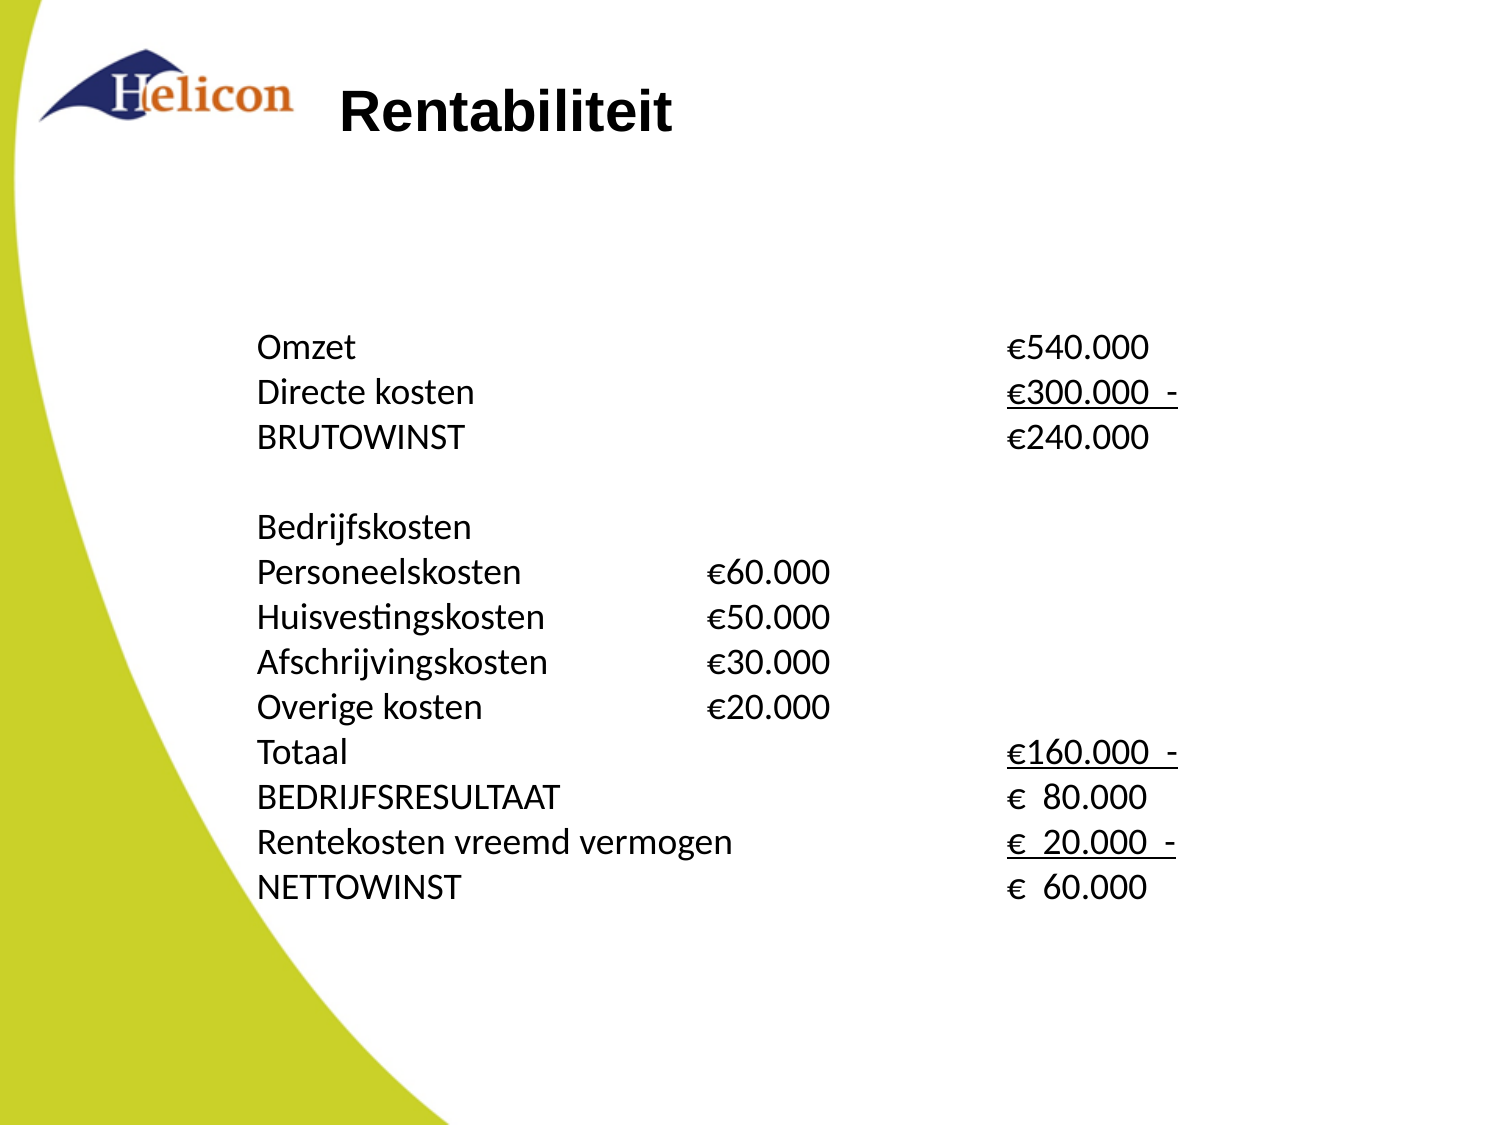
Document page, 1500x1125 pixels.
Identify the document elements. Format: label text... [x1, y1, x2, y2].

title Rentabiliteit [324, 54, 1415, 161]
picture [0, 0, 1500, 1125]
text_box Omzet €540.000 Directe kosten €300.000 - BRUTOWINST €240.000 Bedrijfskosten Personeelskosten €60.000 Huisvestingskosten €50.000 Afschrijvingskosten €30.000 Overige kosten €20.000 Totaal €160.000 - BEDRIJFSRESULTAAT € 80.000 Rentekosten vreemd vermogen € 20.000 - NETTOWINST € 60.000 [242, 314, 1232, 915]
